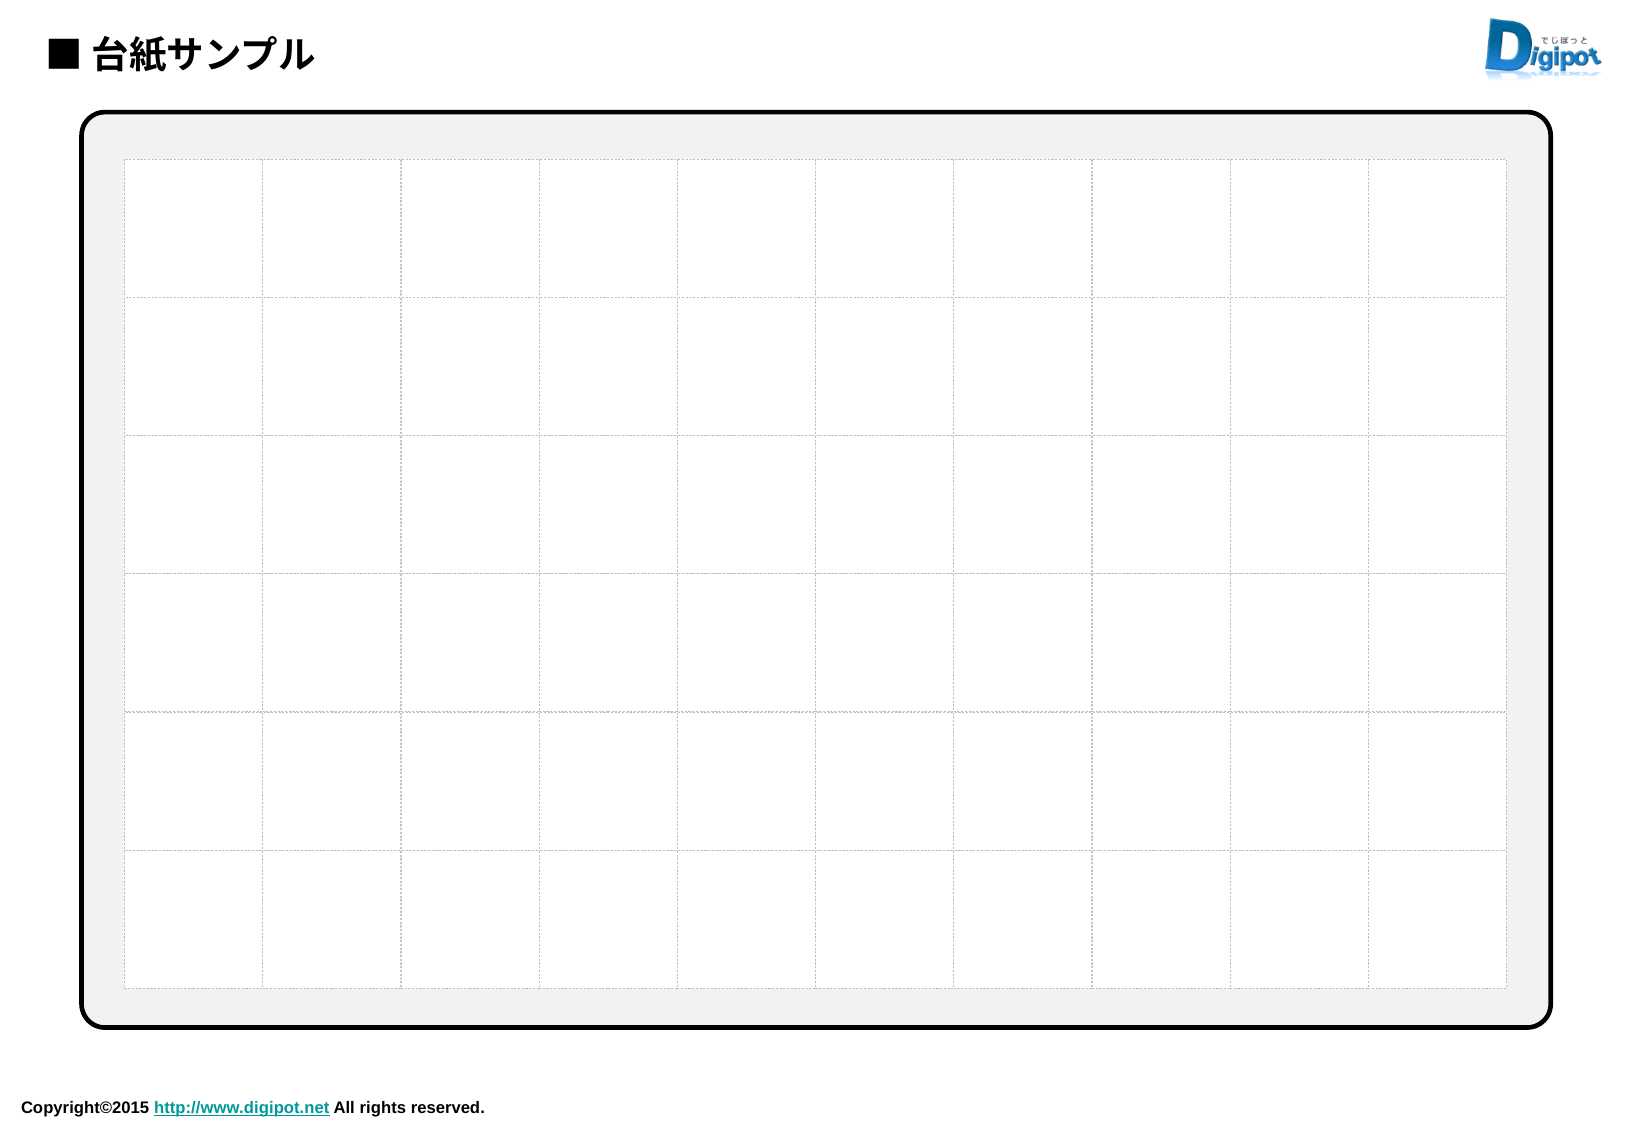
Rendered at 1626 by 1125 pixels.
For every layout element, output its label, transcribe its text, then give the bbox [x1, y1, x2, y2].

text_box [953, 435, 1091, 573]
text_box [953, 297, 1091, 435]
text_box [262, 297, 400, 435]
text_box [400, 850, 539, 989]
text_box [815, 850, 953, 989]
text_box [1091, 573, 1230, 712]
text_box [1230, 297, 1368, 435]
text_box [1230, 435, 1368, 573]
text_box [1368, 712, 1507, 850]
text_box [262, 435, 400, 573]
text_box [262, 850, 400, 989]
text_box [1091, 297, 1230, 435]
text_box [815, 158, 953, 297]
text_box [262, 573, 400, 712]
text_box [677, 712, 815, 850]
text_box [539, 297, 677, 435]
text_box [815, 435, 953, 573]
text_box [677, 158, 815, 297]
text_box [1230, 850, 1368, 989]
text_box [815, 297, 953, 435]
text_box [1368, 297, 1507, 435]
text_box [262, 712, 400, 850]
text_box ■台紙サンプル [30, 23, 331, 84]
text_box [400, 712, 539, 850]
picture [1485, 18, 1602, 82]
text_box [677, 850, 815, 989]
text_box [1368, 435, 1507, 573]
text_box [539, 850, 677, 989]
text_box [953, 712, 1091, 850]
text_box [677, 573, 815, 712]
text_box [815, 712, 953, 850]
text_box [1091, 435, 1230, 573]
text_box [539, 435, 677, 573]
text_box [1230, 573, 1368, 712]
text_box [124, 435, 262, 573]
text_box [262, 158, 400, 297]
text_box [124, 712, 262, 850]
text_box [400, 297, 539, 435]
text_box [81, 112, 1551, 1028]
text_box [400, 158, 539, 297]
text_box [1091, 850, 1230, 989]
text_box [124, 850, 262, 989]
text_box [1230, 712, 1368, 850]
text_box [953, 850, 1091, 989]
text_box [124, 573, 262, 712]
text_box [953, 573, 1091, 712]
text_box [1230, 158, 1368, 297]
text_box [400, 573, 539, 712]
text_box [539, 712, 677, 850]
text_box [400, 435, 539, 573]
text_box [124, 158, 262, 297]
text_box [1091, 158, 1230, 297]
text_box [1368, 158, 1507, 297]
text_box [1091, 712, 1230, 850]
text_box [124, 297, 262, 435]
text_box [677, 297, 815, 435]
text_box [1368, 850, 1507, 989]
text_box [815, 573, 953, 712]
text_box [539, 573, 677, 712]
text_box [677, 435, 815, 573]
text_box [539, 158, 677, 297]
text_box [1368, 573, 1507, 712]
text_box [953, 158, 1091, 297]
